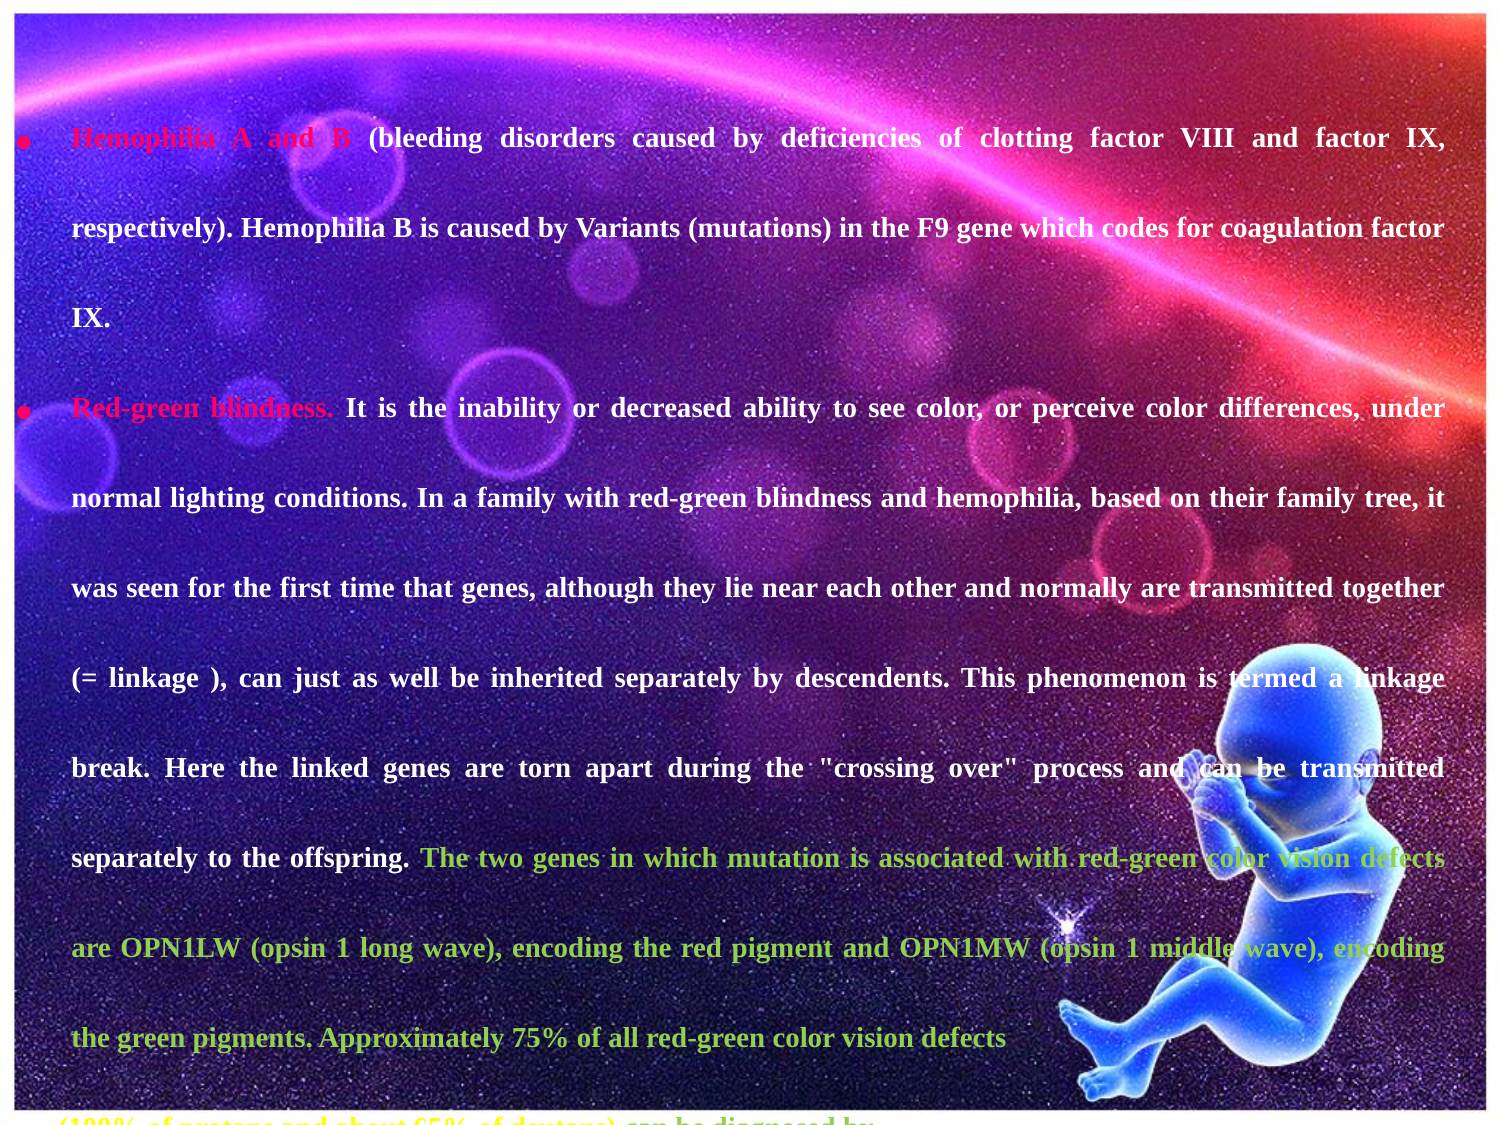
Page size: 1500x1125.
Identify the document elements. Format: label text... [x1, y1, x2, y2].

text_box [37, 699, 1013, 1075]
list Hemophilia A and B (bleeding disorders caused by deficiencies of clotting factor VIII and factor IX, respectively). Hemophilia B is caused by Variants (mutations) in the F9 gene which codes for coagulation factor IX. Red-green blindness. It is the inability or decreased ability to see color, or perceive color differences, under normal lighting conditions. In a family with red-green blindness and hemophilia, based on their family tree, it was seen for the first time that genes, although they lie near each other and normally are transmitted together (= linkage ), can just as well be inherited separately by descendents. This phenomenon is termed a linkage break. Here the linked genes are torn apart during the "crossing over" process and can be transmitted separately to the offspring. The two genes in which mutation is associated with red-green color vision defects are OPN1LW (opsin 1 long wave), encoding the red pigment and OPN1MW (opsin 1 middle wave), encoding the green pigments. Approximately 75% of all red-green color vision defects (100% of protans and about 65% of deutans) can be diagnosed by molecular genetic testing for these genes. [0, 75, 1463, 713]
picture [0, 0, 1500, 1125]
